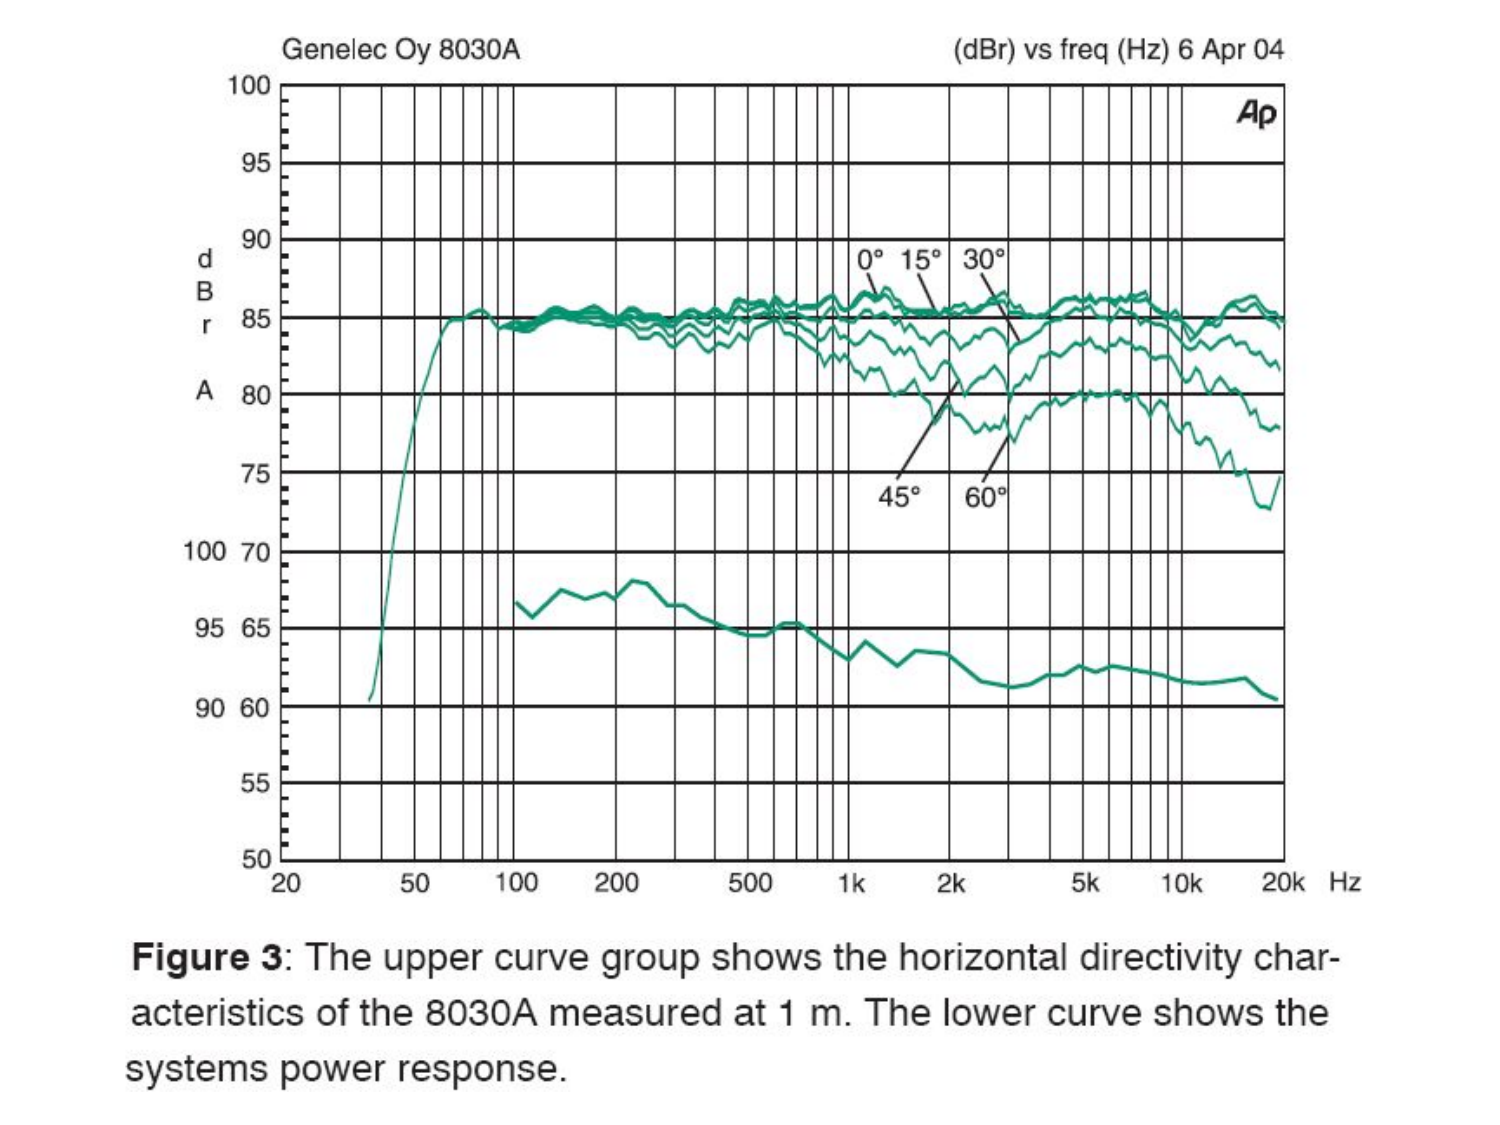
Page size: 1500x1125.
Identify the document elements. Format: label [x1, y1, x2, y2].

list [112, 22, 1388, 1092]
